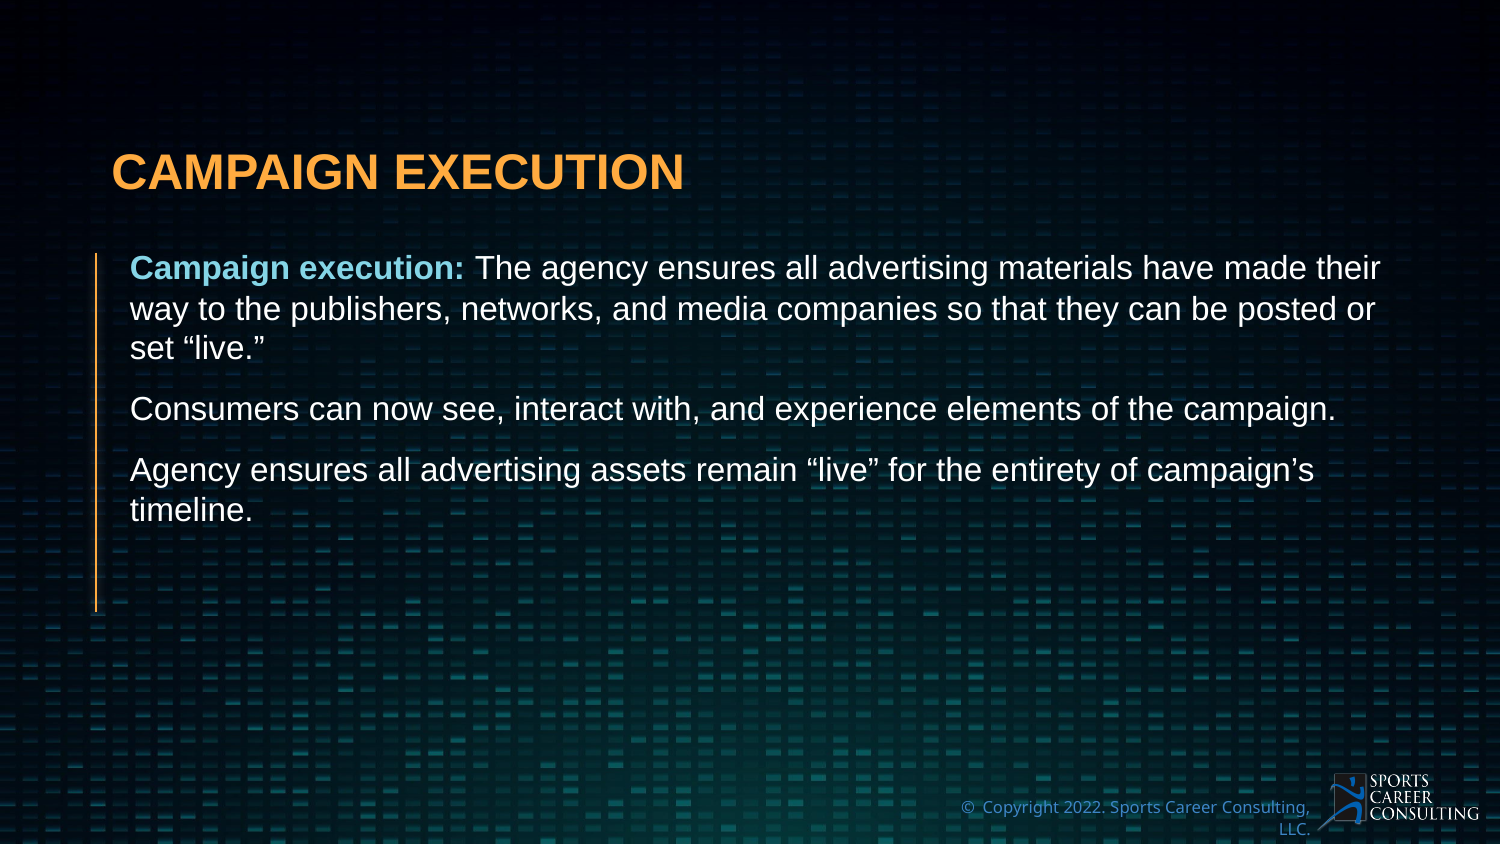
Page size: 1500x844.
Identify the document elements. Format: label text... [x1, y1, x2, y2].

text_box © Copyright 2022. Sports Career Consulting, LLC. [914, 769, 1326, 844]
title CAMPAIGN EXECUTION [96, 87, 1350, 215]
picture [0, 0, 1500, 844]
list Campaign execution: The agency ensures all advertising materials have made their way to the publishers, networks, and media companies so that they can be posted or set “live.” Consumers can now see, interact with, and experience elements of the campaign. Agency ensures all advertising assets remain “live” for the entirety of campaign’s timeline. [114, 231, 1419, 810]
